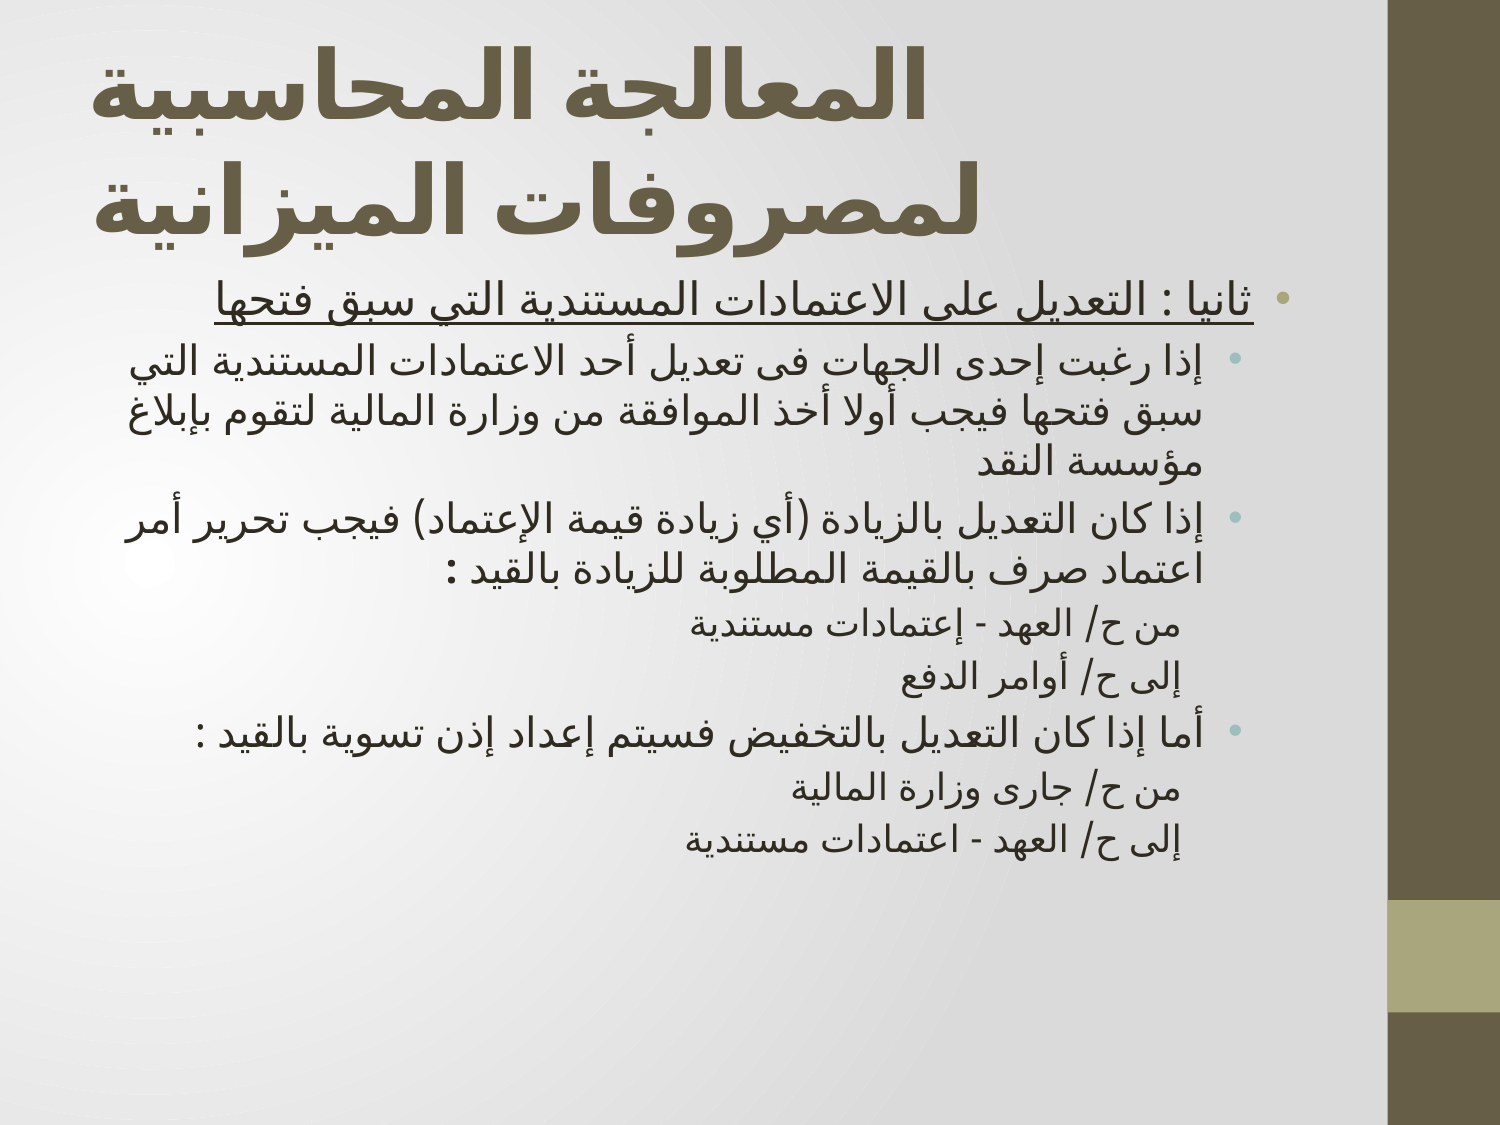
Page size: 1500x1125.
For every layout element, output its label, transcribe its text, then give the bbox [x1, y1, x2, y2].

list ثانيا : التعديل على الاعتمادات المستندية التي سبق فتحها إذا رغبت إحدى الجهات فى تعديل أحد الاعتمادات المستندية التي سبق فتحها فيجب أولا أخذ الموافقة من وزارة المالية لتقوم بإبلاغ مؤسسة النقد إذا كان التعديل بالزيادة (أي زيادة قيمة الإعتماد) فيجب تحرير أمر اعتماد صرف بالقيمة المطلوبة للزيادة بالقيد : من ح/ العهد - إعتمادات مستندية إلى ح/ أوامر الدفع أما إذا كان التعديل بالتخفيض فسيتم إعداد إذن تسوية بالقيد : من ح/ جارى وزارة المالية إلى ح/ العهد - اعتمادات مستندية [75, 262, 1325, 1050]
title المعالجة المحاسبية لمصروفات الميزانية [75, 45, 1325, 233]
